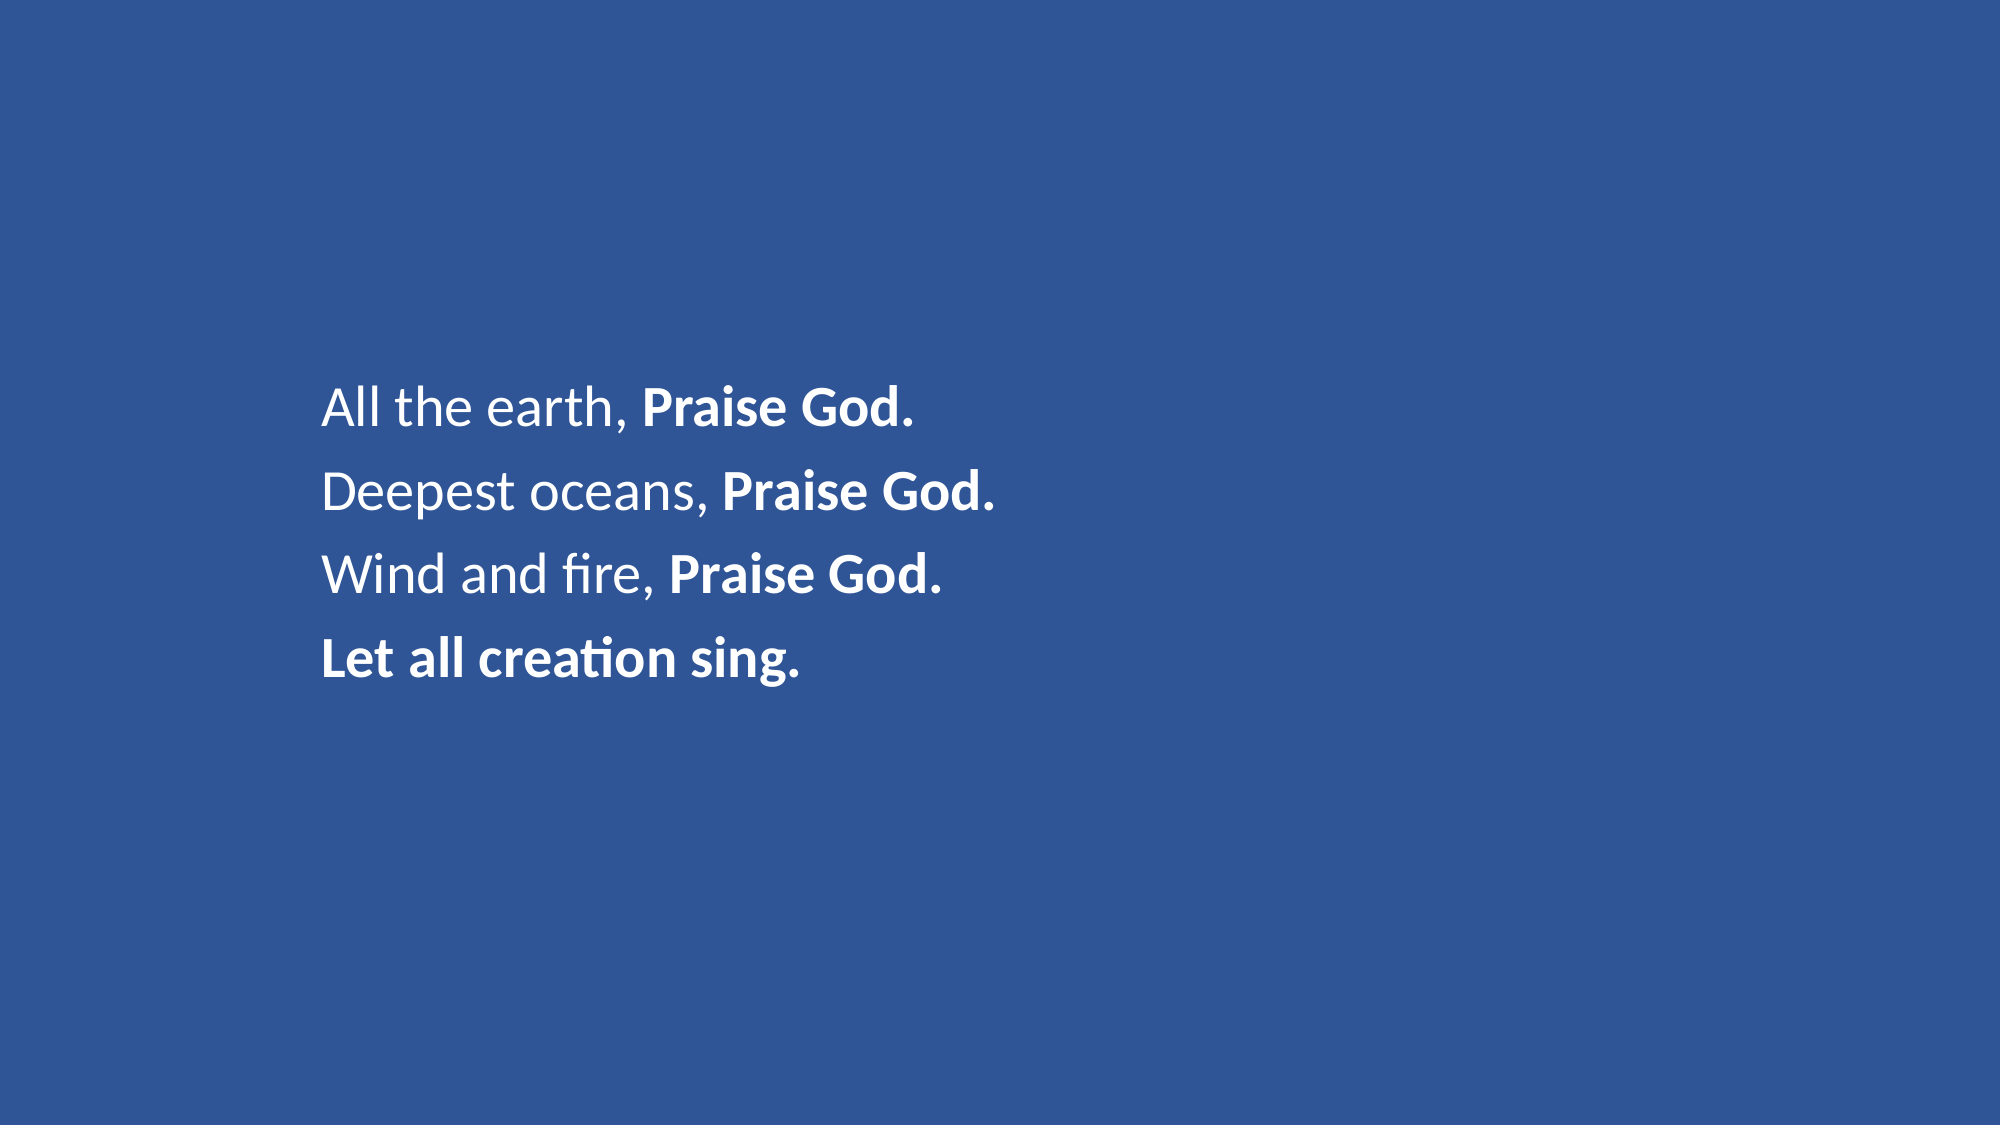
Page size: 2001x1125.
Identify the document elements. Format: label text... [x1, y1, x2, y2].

list All the earth, Praise God. Deepest oceans, Praise God. Wind and fire, Praise God. Let all creation sing. [306, 368, 1694, 757]
